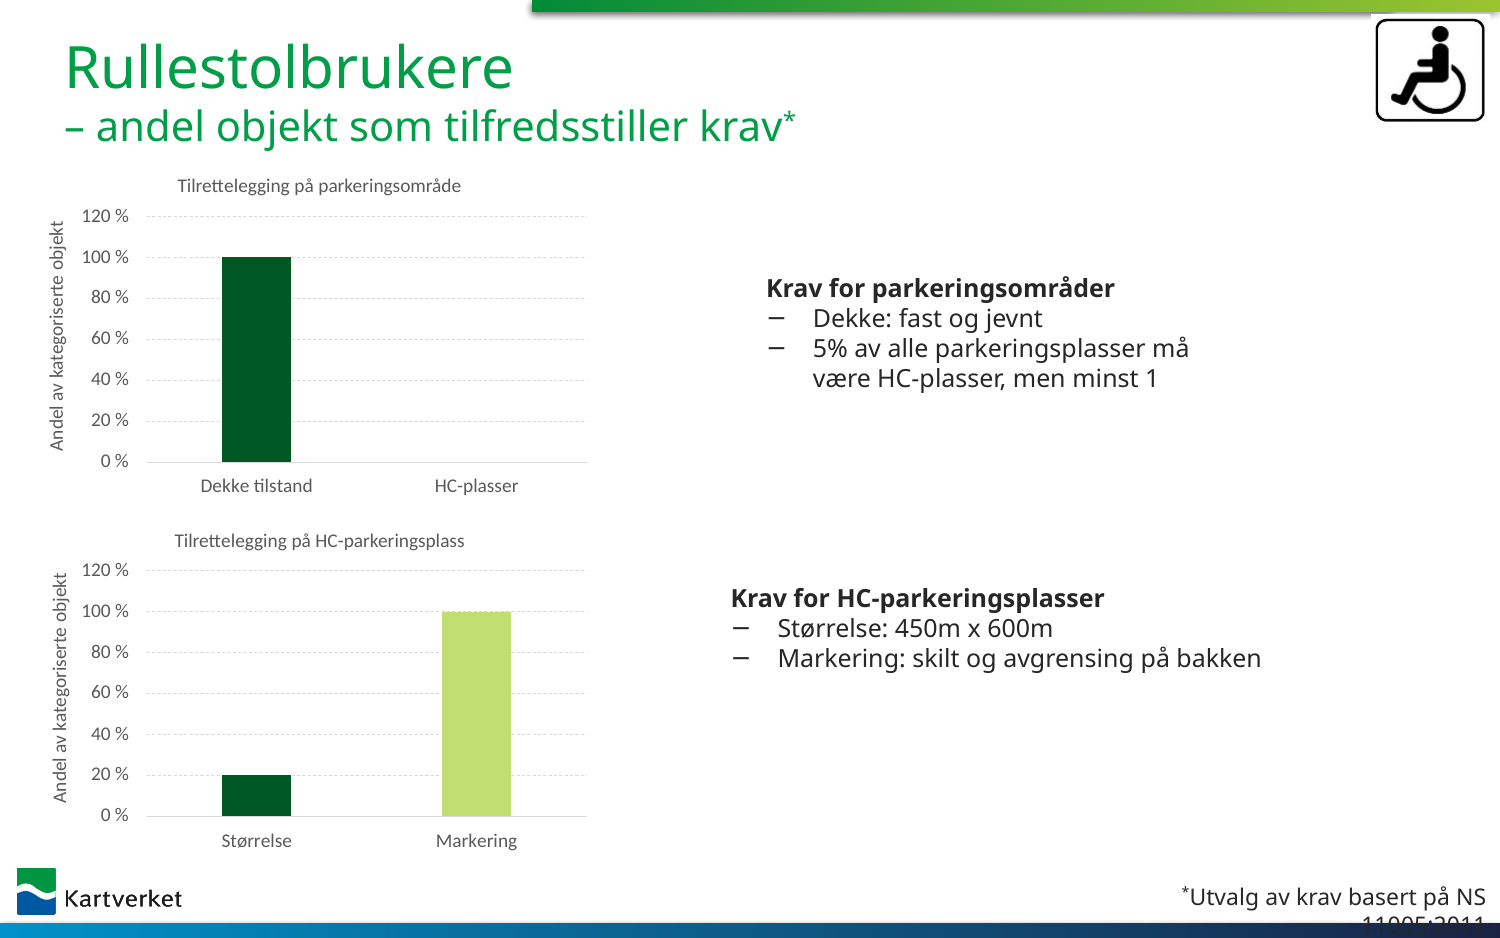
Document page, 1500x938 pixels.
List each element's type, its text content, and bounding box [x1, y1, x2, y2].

text_box Rullestolbrukere – andel objekt som tilfredsstiller krav* [49, 23, 1431, 158]
picture [41, 520, 598, 859]
text_box Krav for parkeringsområder Dekke: fast og jevnt 5% av alle parkeringsplasser må være HC-plasser, men minst 1 [751, 264, 1232, 400]
text_box *Utvalg av krav basert på NS 11005:2011 [1068, 873, 1500, 938]
text_box Krav for HC-parkeringsplasser Størrelse: 450m x 600m Markering: skilt og avgrensing på bakken [715, 574, 1278, 680]
picture [1371, 13, 1491, 127]
picture [41, 166, 598, 505]
